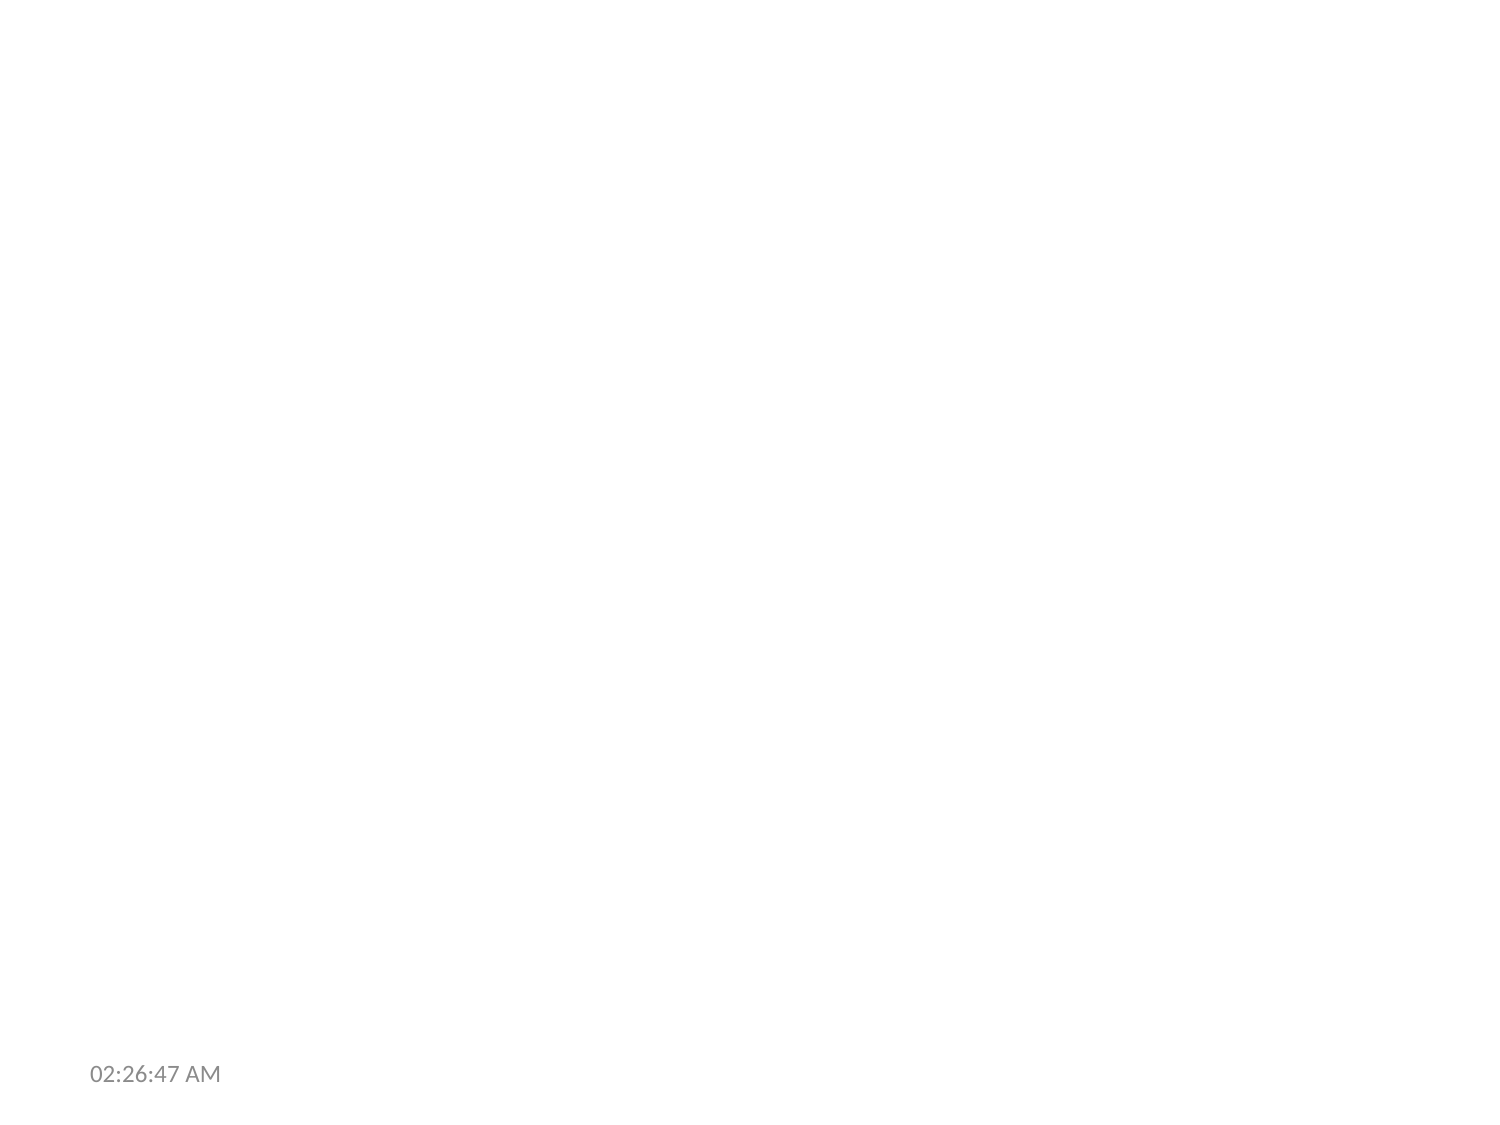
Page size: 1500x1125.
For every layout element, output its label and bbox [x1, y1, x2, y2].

slide_number [75, 1042, 425, 1103]
